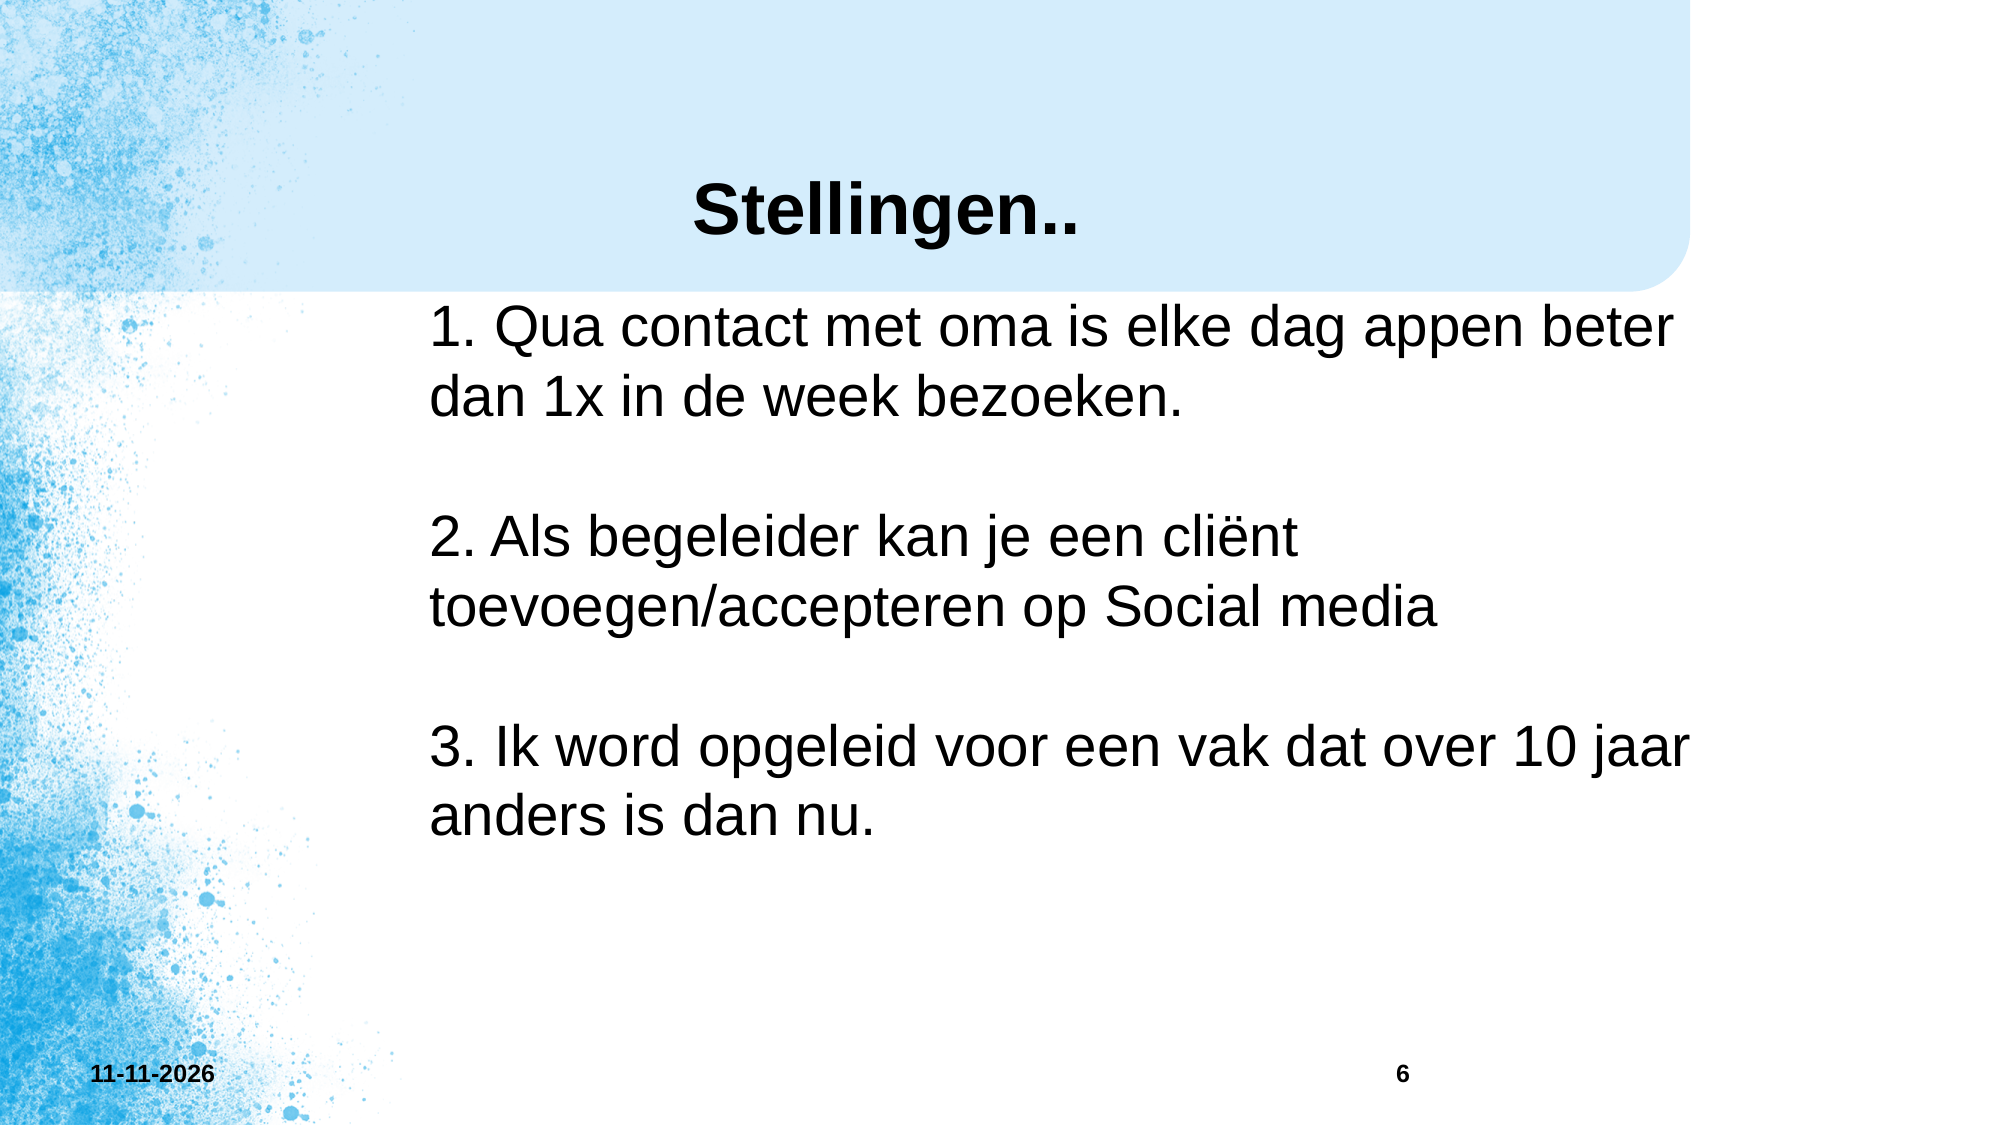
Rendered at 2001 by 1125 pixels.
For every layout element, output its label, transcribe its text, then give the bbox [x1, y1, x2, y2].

slide_number 6 [1074, 1042, 1425, 1103]
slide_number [75, 1042, 425, 1103]
title Stellingen.. [217, 61, 1556, 250]
picture [0, 0, 415, 1125]
list 1. Qua contact met oma is elke dag appen beter dan 1x in de week bezoeken. 2. Als begeleider kan je een cliënt toevoegen/accepteren op Social media 3. Ik word opgeleid voor een vak dat over 10 jaar anders is dan nu. [429, 288, 1699, 881]
